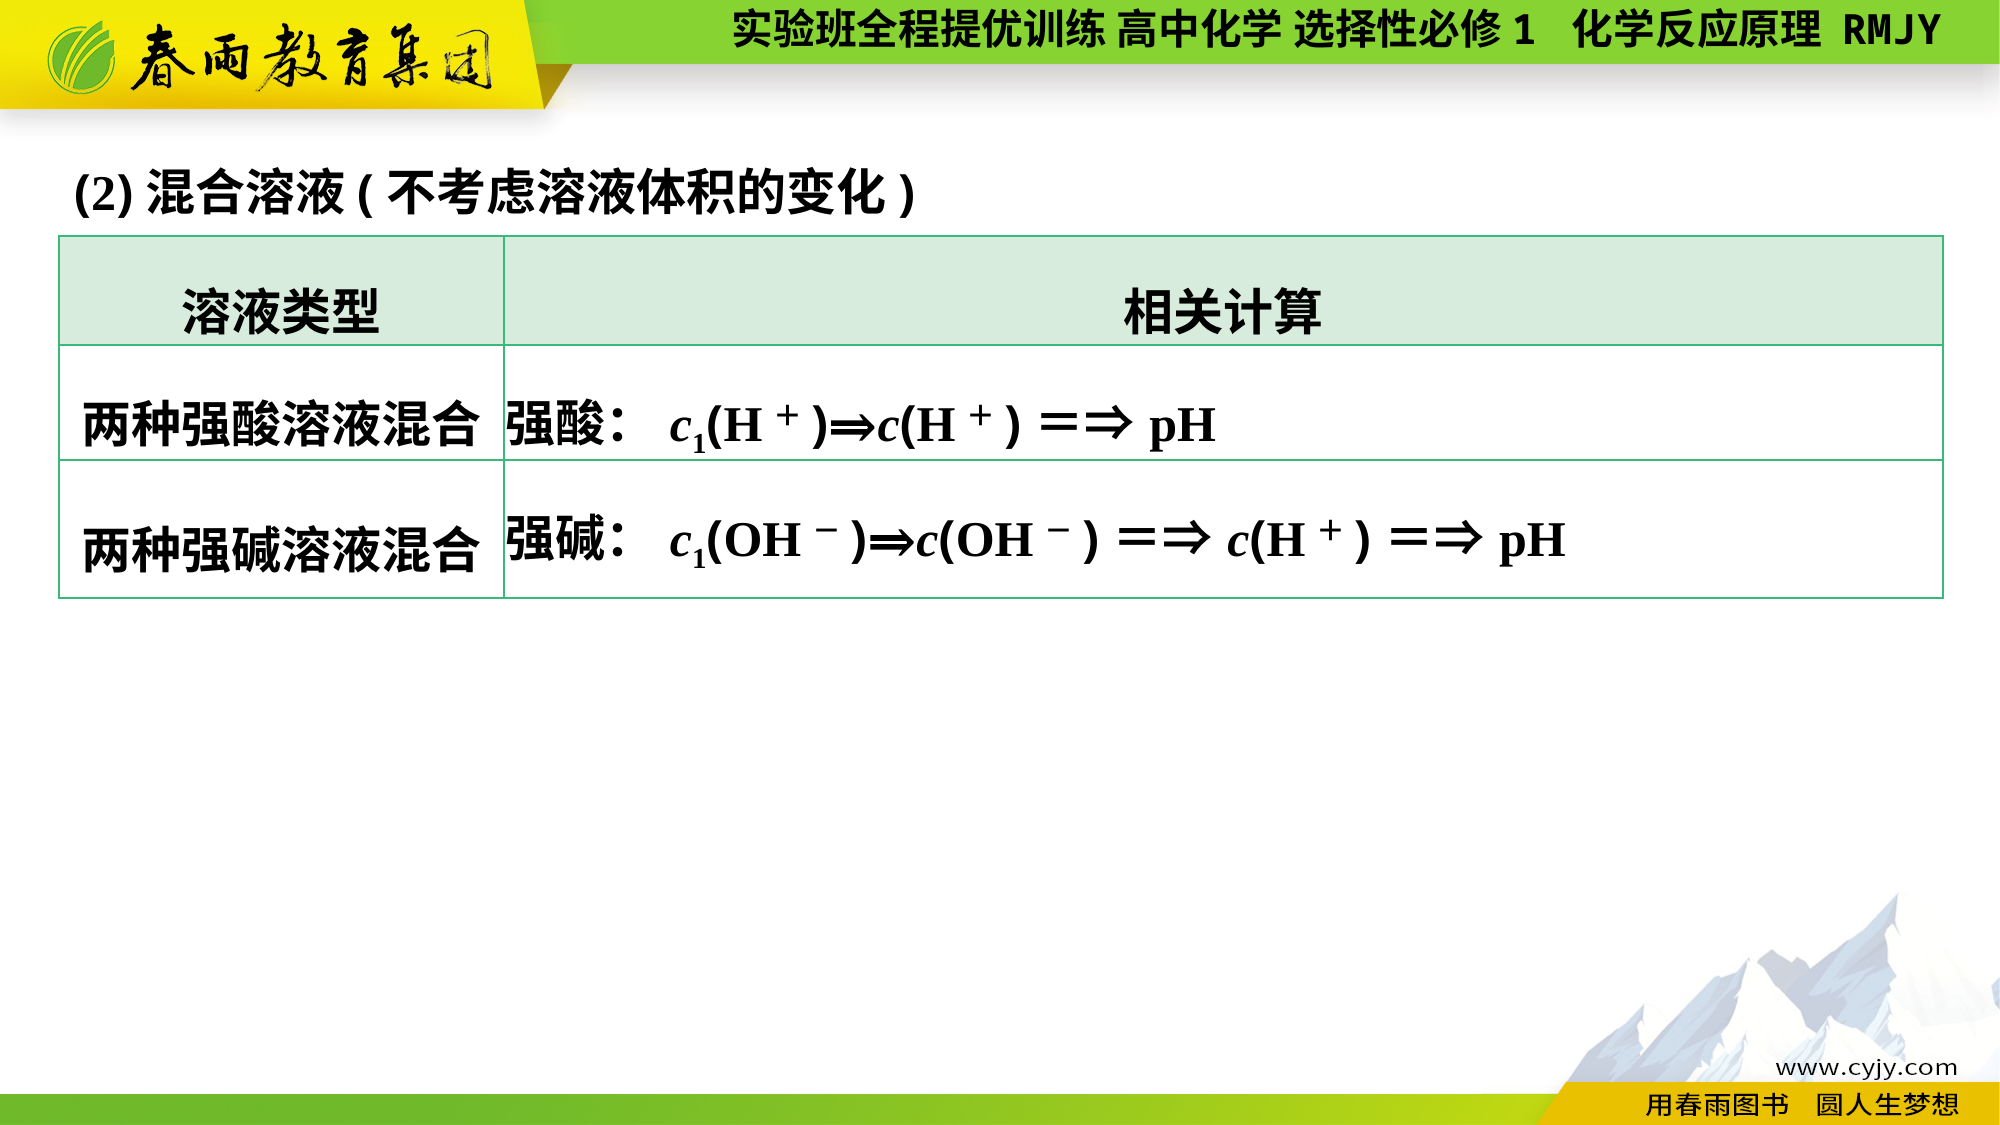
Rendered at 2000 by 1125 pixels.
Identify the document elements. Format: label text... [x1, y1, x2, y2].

picture [0, 0, 2000, 1125]
list (2)混合溶液(不考虑溶液体积的变化) [59, 122, 1944, 217]
